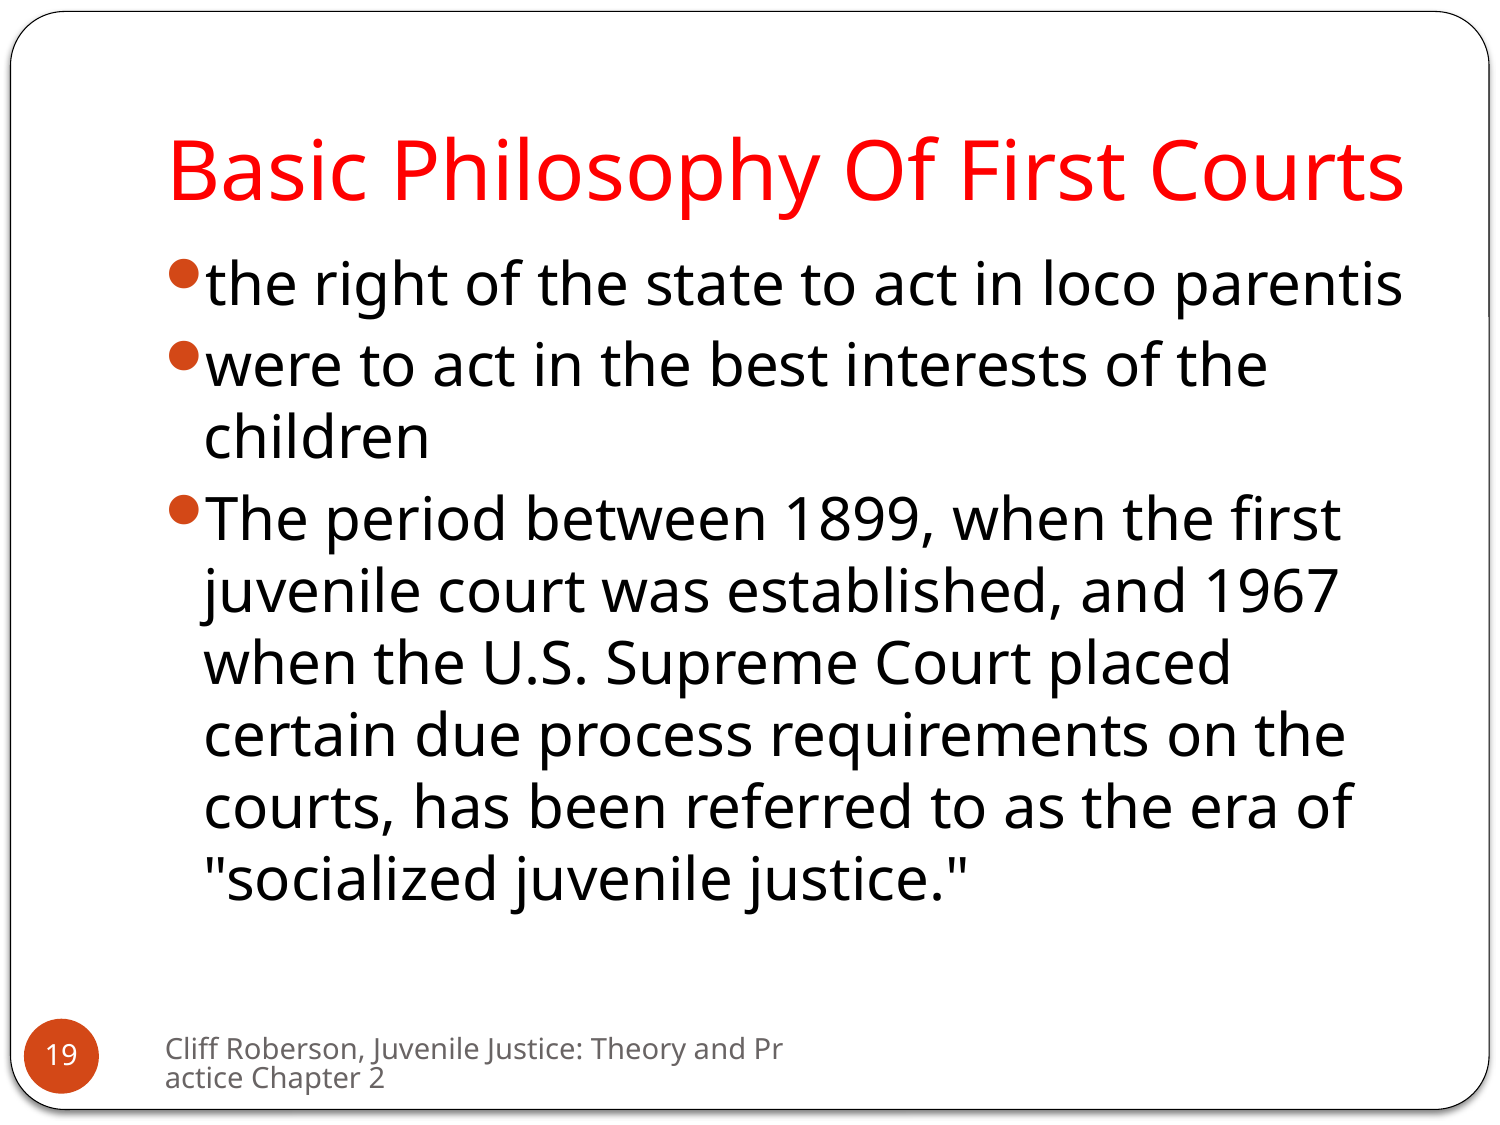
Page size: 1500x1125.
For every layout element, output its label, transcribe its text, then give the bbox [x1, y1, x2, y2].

list the right of the state to act in loco parentis were to act in the best interests of the children The period between 1899, when the first juvenile court was established, and 1967 when the U.S. Supreme Court placed certain due process requirements on the courts, has been referred to as the era of "socialized juvenile justice." [150, 237, 1425, 988]
footer Cliff Roberson, Juvenile Justice: Theory and Practice Chapter 2 [150, 1012, 800, 1088]
title Basic Philosophy Of First Courts [150, 45, 1425, 233]
slide_number 19 [23, 1018, 99, 1094]
